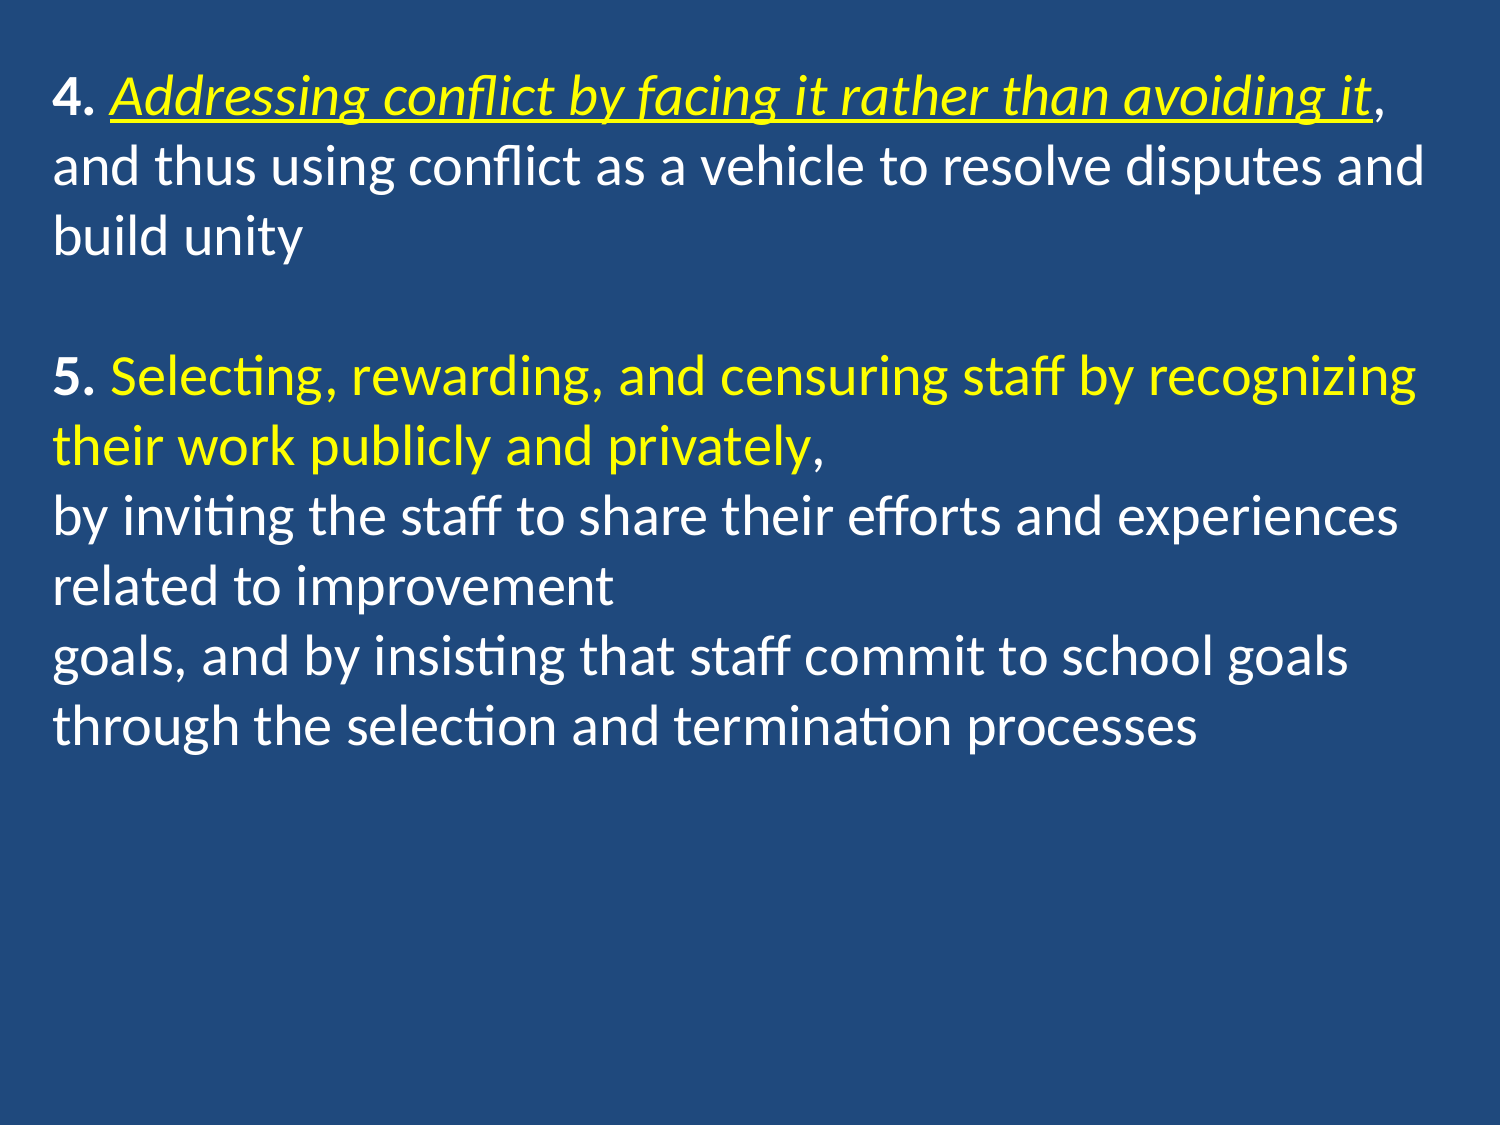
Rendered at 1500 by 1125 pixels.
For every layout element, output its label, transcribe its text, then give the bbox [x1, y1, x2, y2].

text_box 4. Addressing conflict by facing it rather than avoiding it, and thus using conflict as a vehicle to resolve disputes and build unity 5. Selecting, rewarding, and censuring staff by recognizing their work publicly and privately, by inviting the staff to share their efforts and experiences related to improvement goals, and by insisting that staff commit to school goals through the selection and termination processes [37, 49, 1463, 765]
